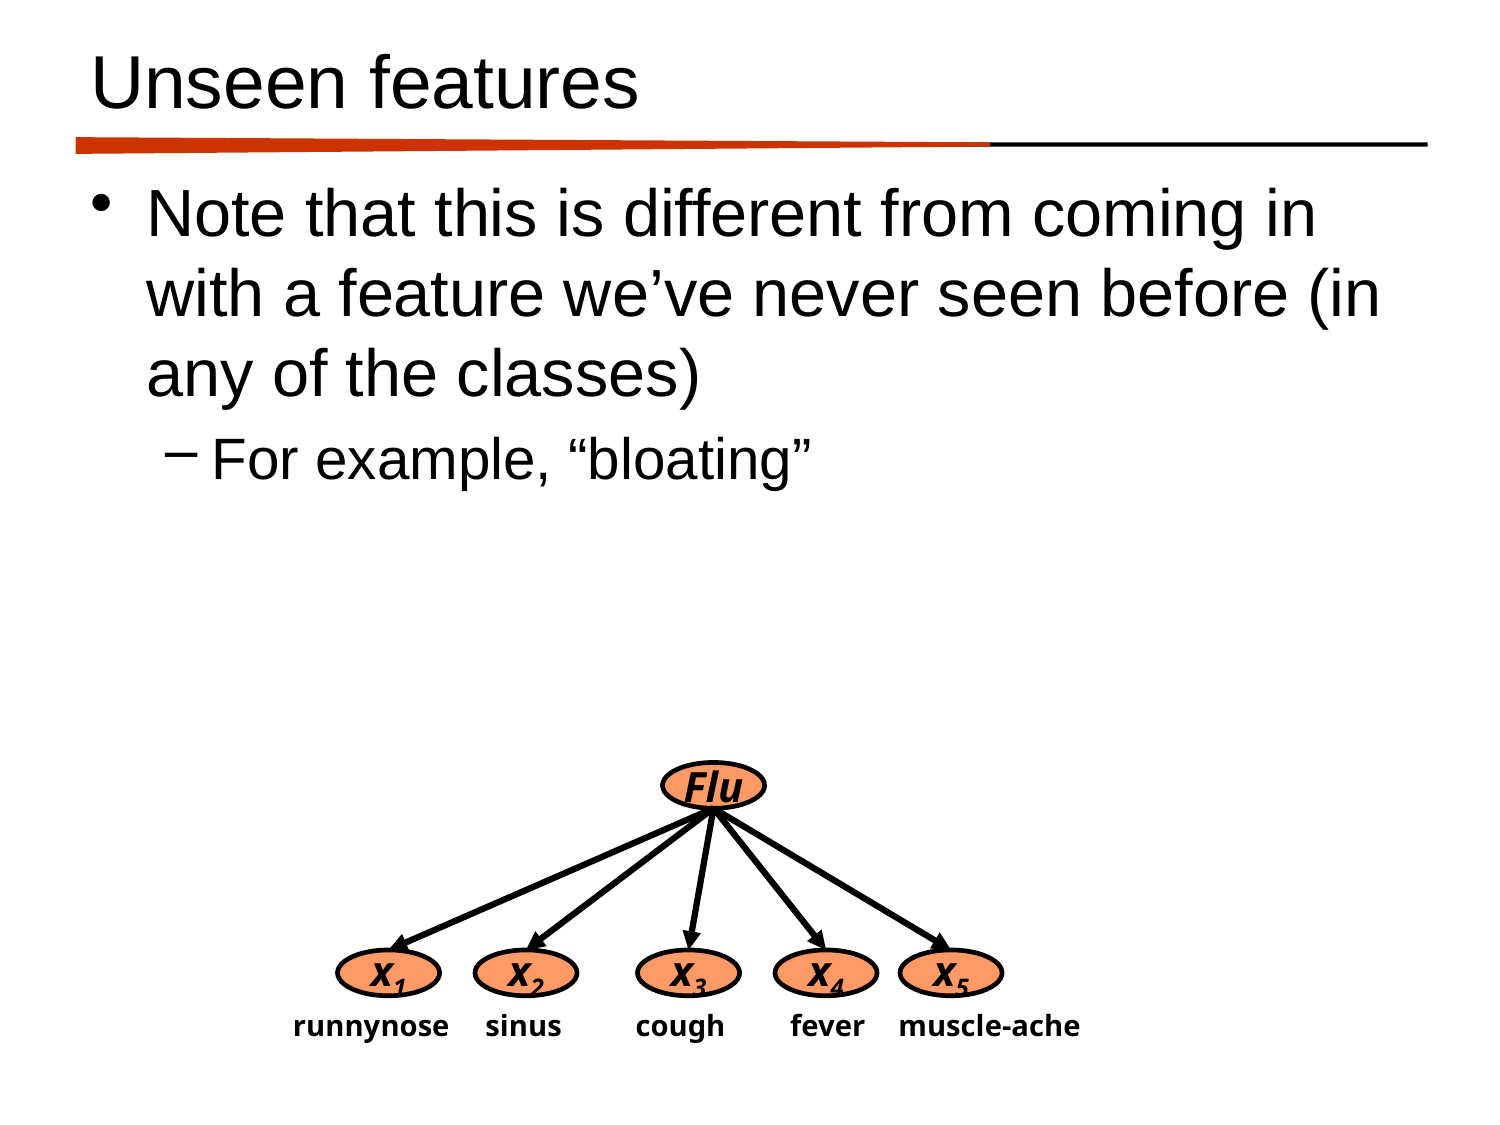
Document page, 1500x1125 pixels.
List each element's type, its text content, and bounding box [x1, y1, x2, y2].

title Unseen features [74, 24, 1426, 133]
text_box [287, 762, 1092, 1051]
list Note that this is different from coming in with a feature we’ve never seen before (in any of the classes) For example, “bloating” [74, 162, 1426, 1006]
